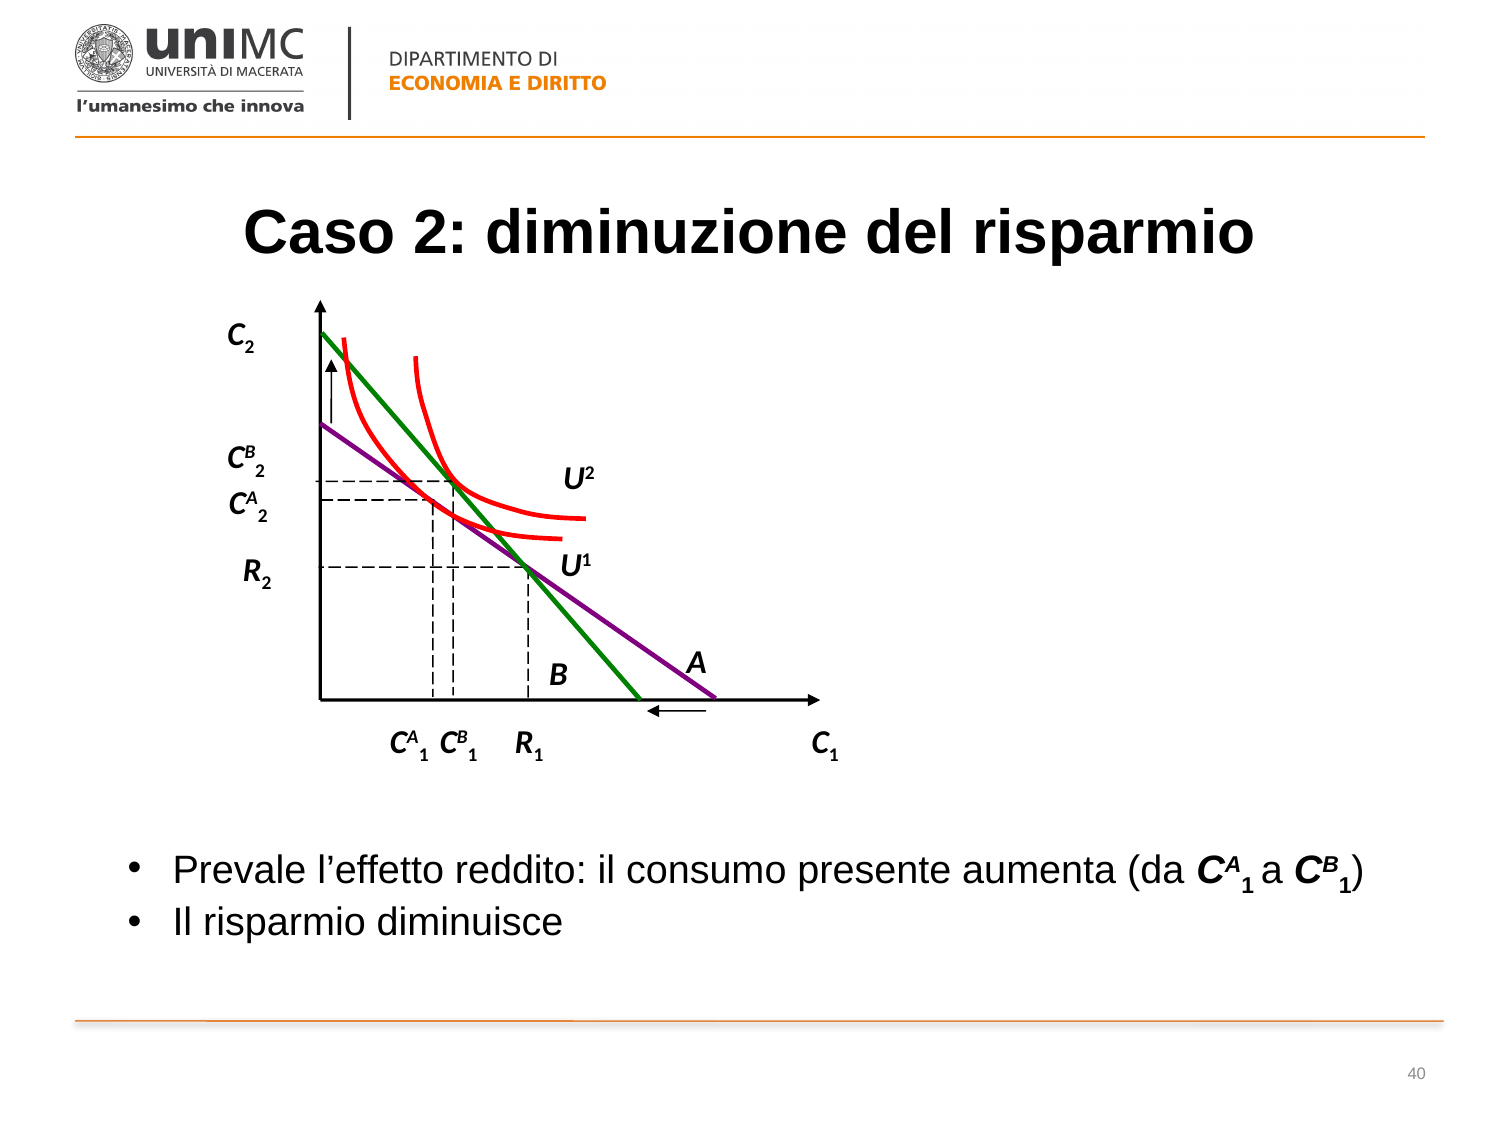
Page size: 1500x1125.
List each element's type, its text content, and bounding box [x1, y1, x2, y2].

slide_number 40 [1091, 1042, 1442, 1103]
title Caso 2: diminuzione del risparmio [75, 182, 1425, 274]
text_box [212, 299, 896, 788]
picture [75, 24, 1425, 138]
list Prevale l’effetto reddito: il consumo presente aumenta (da CA1 a CB1) Il risparmio diminuisce [112, 837, 1388, 1000]
